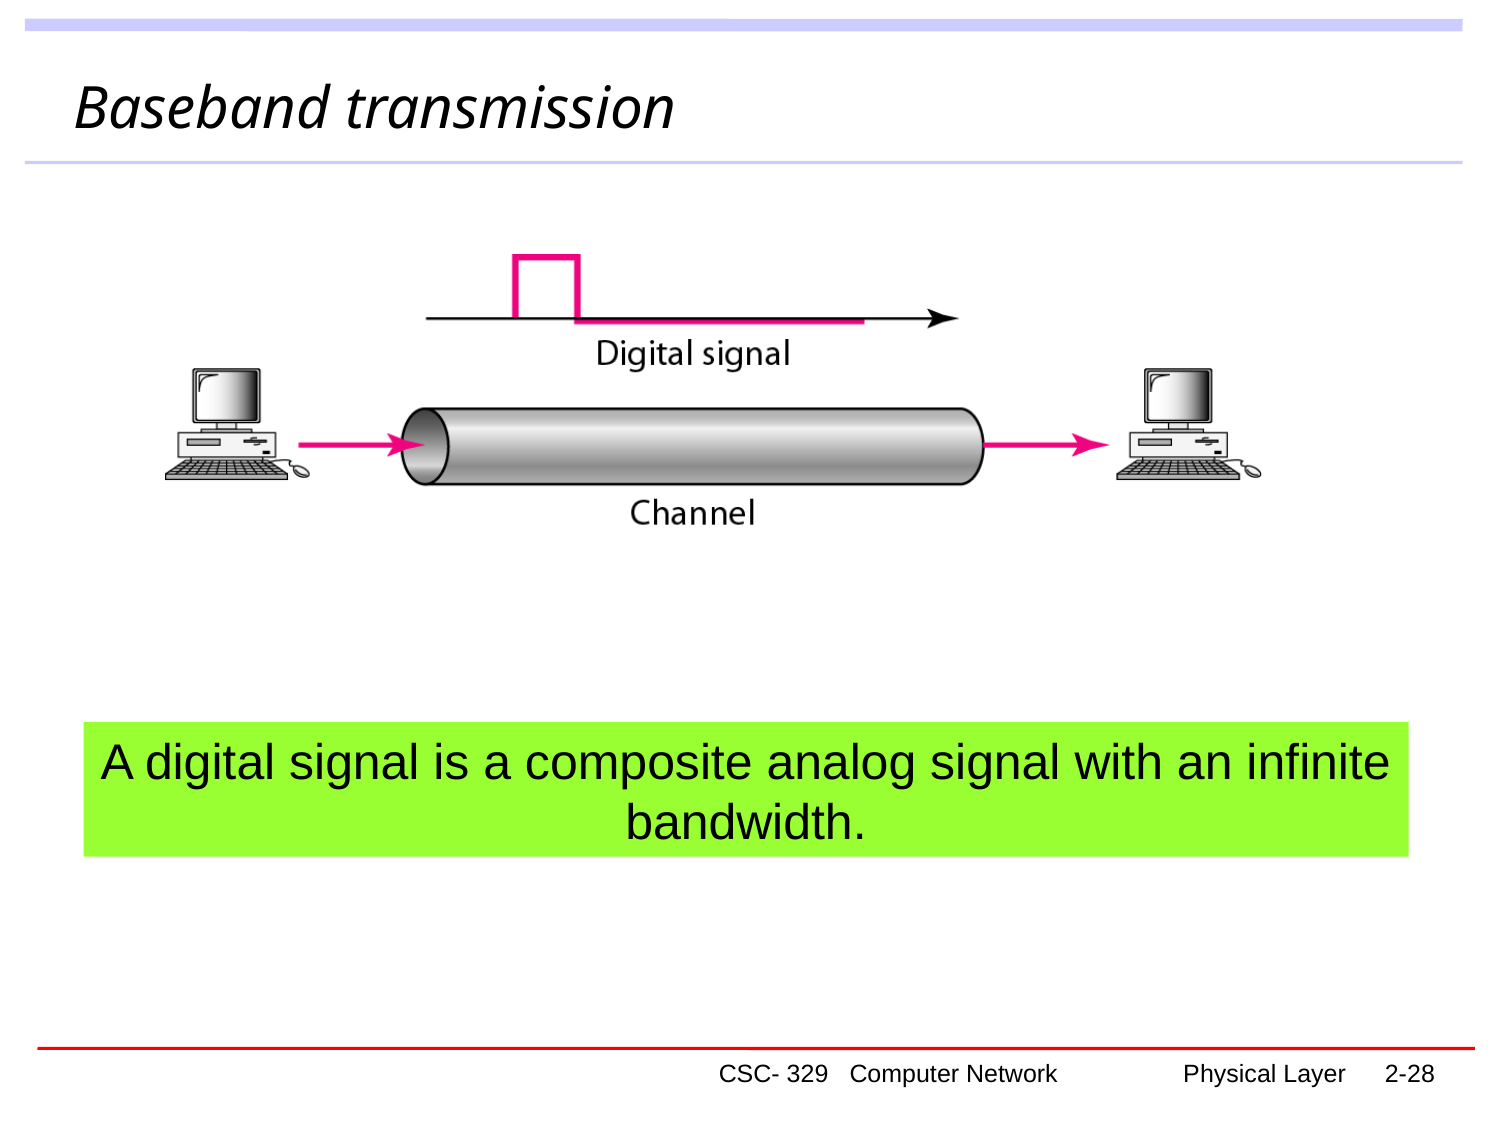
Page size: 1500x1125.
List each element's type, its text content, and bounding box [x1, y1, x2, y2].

text_box A digital signal is a composite analog signal with an infinite bandwidth. [83, 721, 1409, 857]
slide_number 2-28 [1338, 1049, 1451, 1125]
picture [164, 254, 1262, 534]
footer CSC- 329 Computer Network Physical Layer [686, 1049, 1338, 1125]
text_box Baseband transmission [58, 62, 692, 148]
